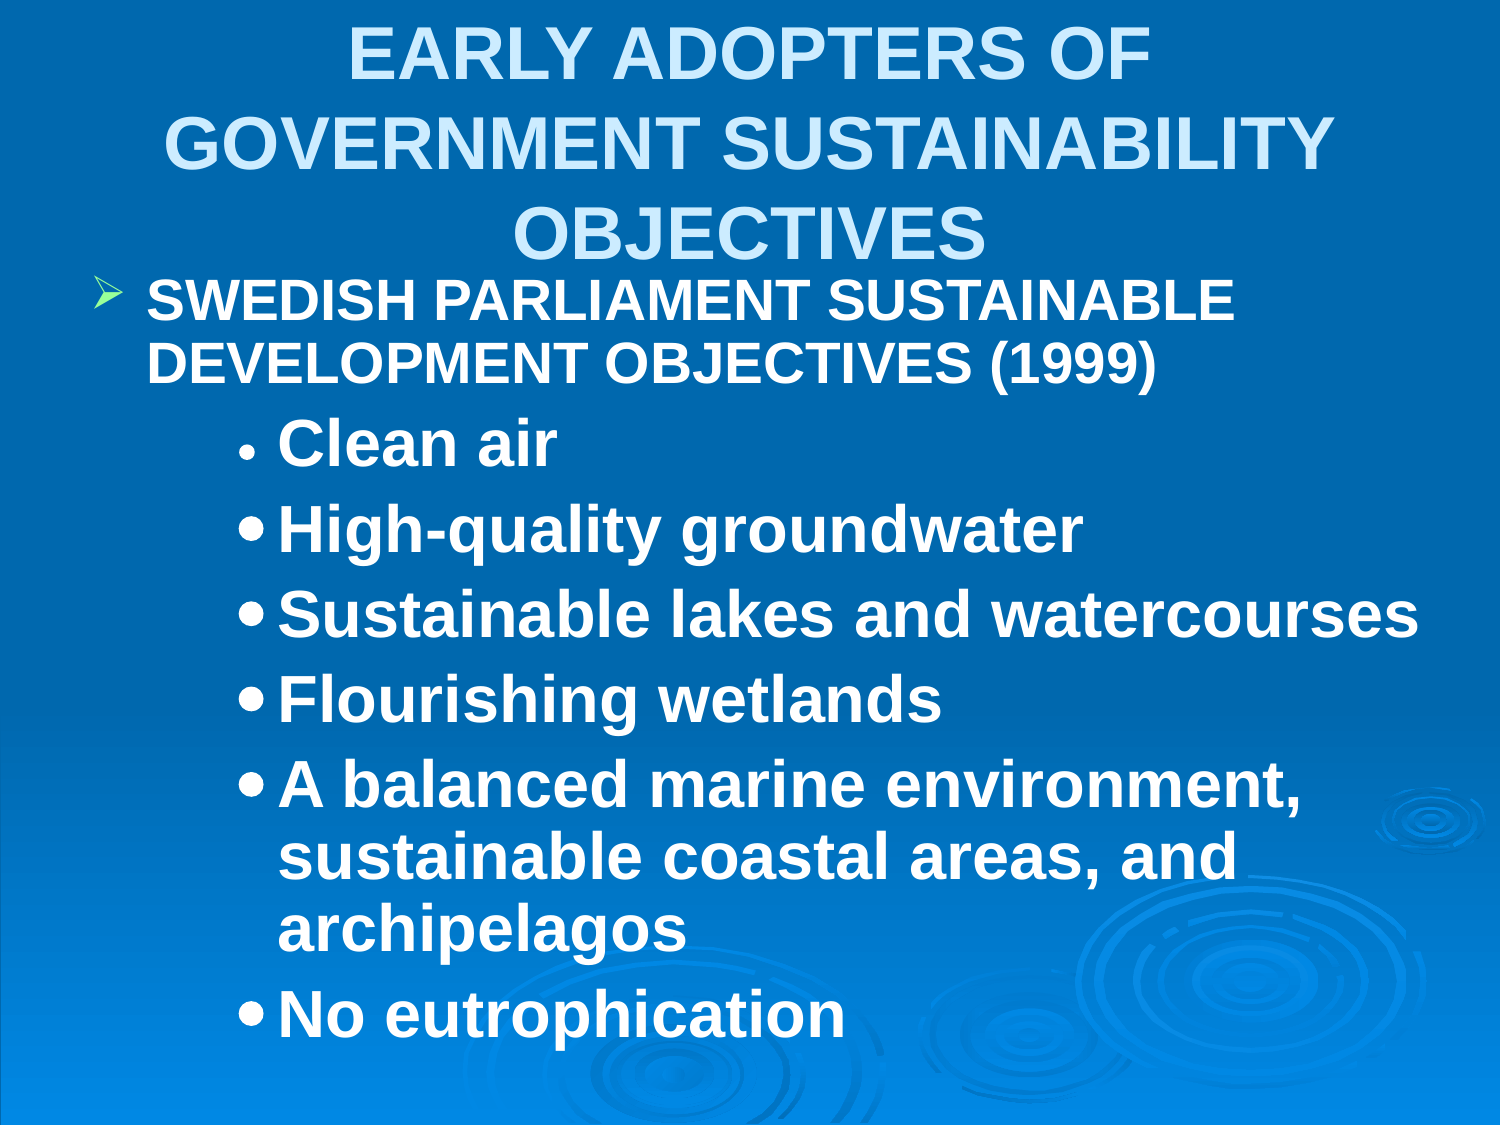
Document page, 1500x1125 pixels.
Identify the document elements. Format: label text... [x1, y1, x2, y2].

title EARLY ADOPTERS OF GOVERNMENT SUSTAINABILITY OBJECTIVES [74, 45, 1426, 233]
list SWEDISH PARLIAMENT SUSTAINABLE DEVELOPMENT OBJECTIVES (1999)  Clean air  High-quality groundwater  Sustainable lakes and watercourses  Flourishing wetlands  A balanced marine environment, sustainable coastal areas, and archipelagos  No eutrophication [74, 262, 1476, 1006]
